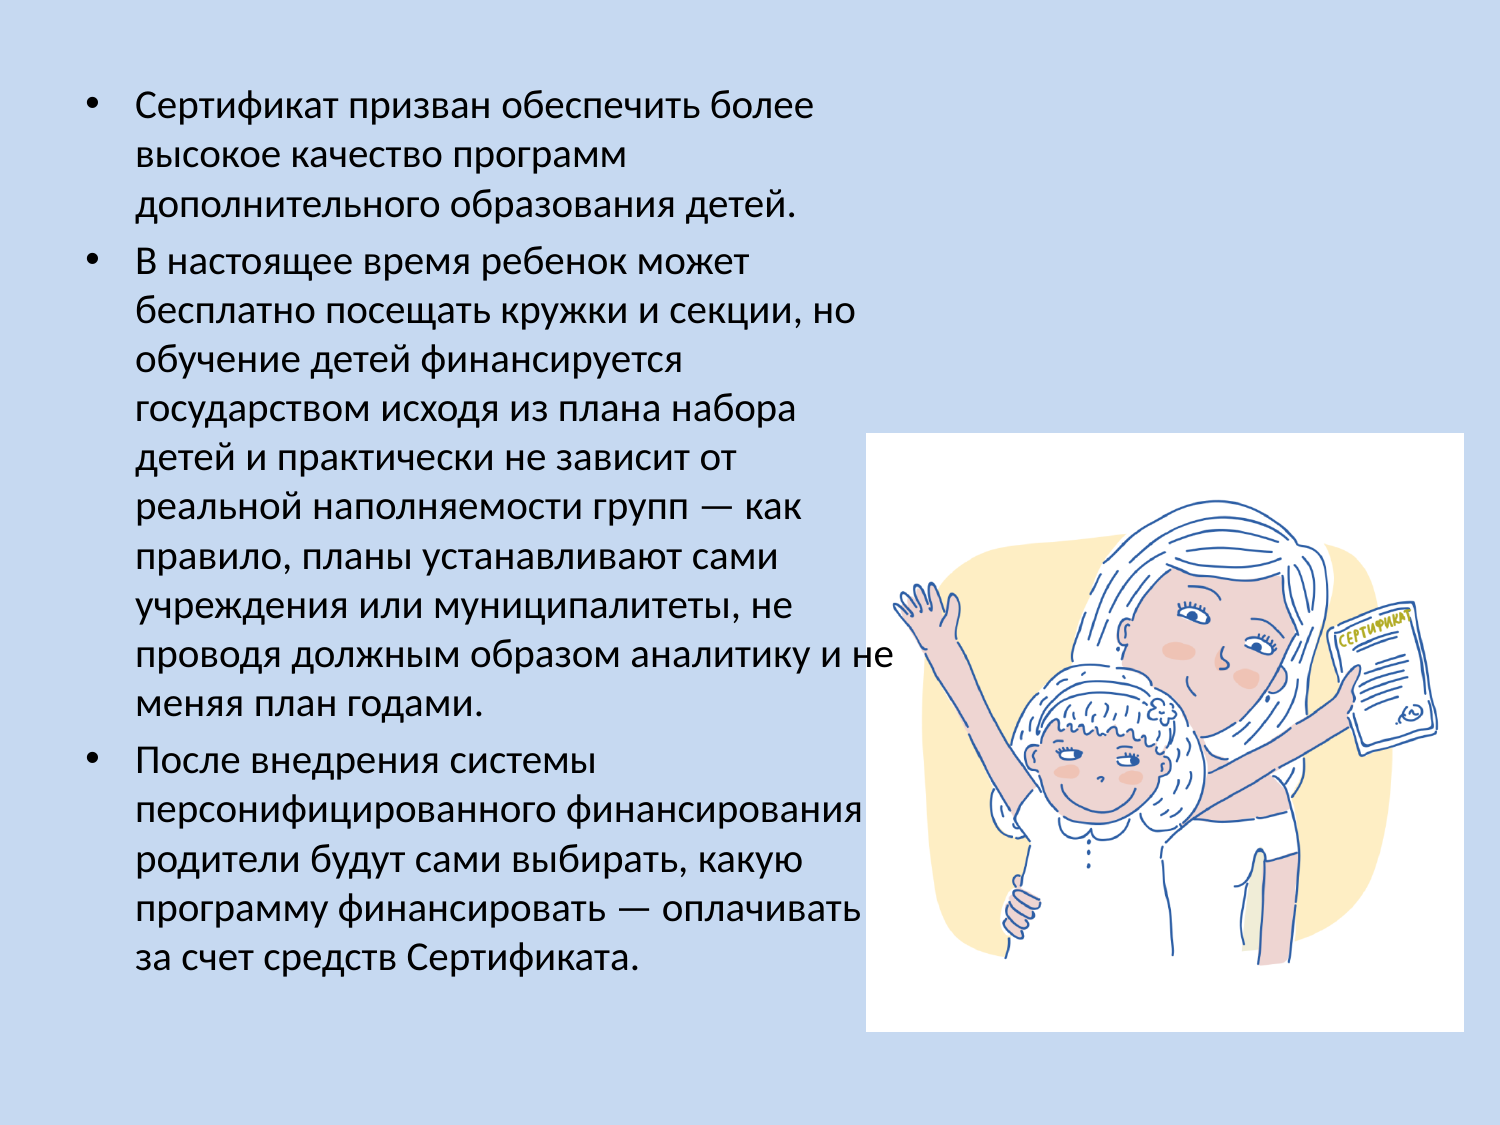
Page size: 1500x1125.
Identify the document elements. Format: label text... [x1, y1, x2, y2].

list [866, 433, 1465, 1032]
list Сертификат призван обеспечить более высокое качество программ дополнительного образования детей. В настоящее время ребенок может бесплатно посещать кружки и секции, но обучение детей финансируется государством исходя из плана набора детей и практически не зависит от реальной наполняемости групп — как правило, планы устанавливают сами учреждения или муниципалитеты, не проводя должным образом аналитику и не меняя план годами. После внедрения системы персонифицированного финансирования родители будут сами выбирать, какую программу финансировать — оплачивать за счет средств Сертификата. [70, 70, 915, 1008]
